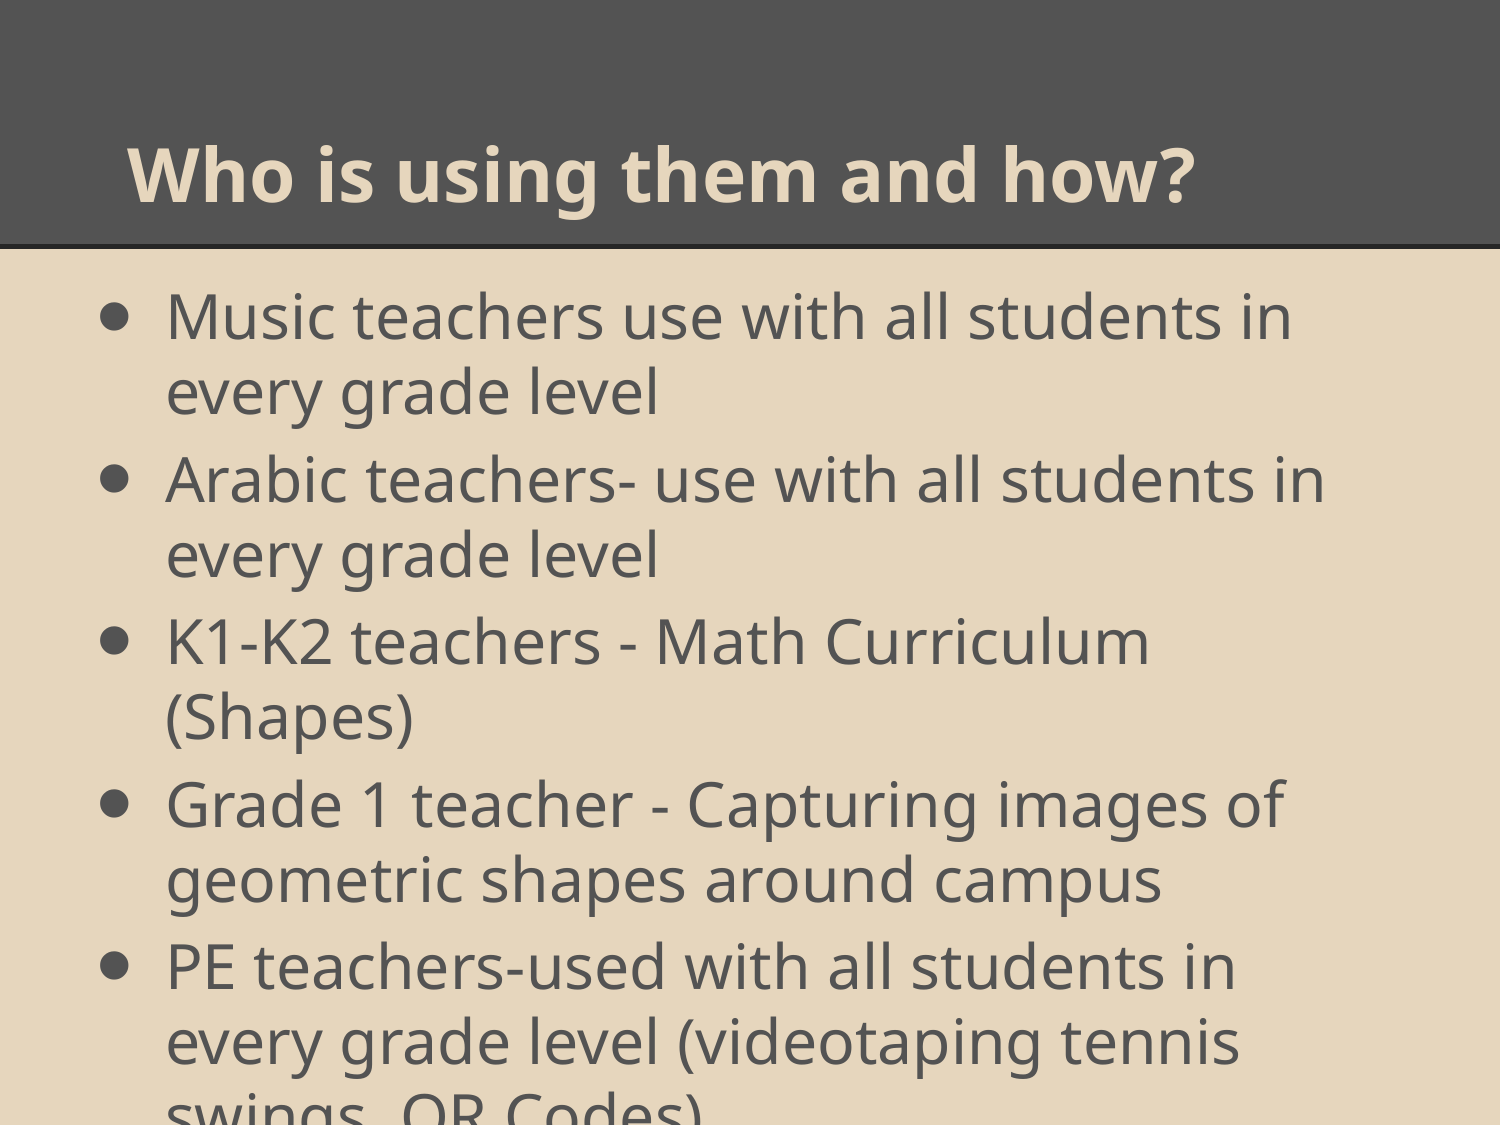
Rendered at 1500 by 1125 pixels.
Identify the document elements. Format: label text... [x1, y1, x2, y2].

title Who is using them and how? [75, 14, 1425, 233]
list Music teachers use with all students in every grade level Arabic teachers- use with all students in every grade level K1-K2 teachers - Math Curriculum (Shapes) Grade 1 teacher - Capturing images of geometric shapes around campus PE teachers-used with all students in every grade level (videotaping tennis swings, QR Codes) [75, 262, 1425, 1125]
